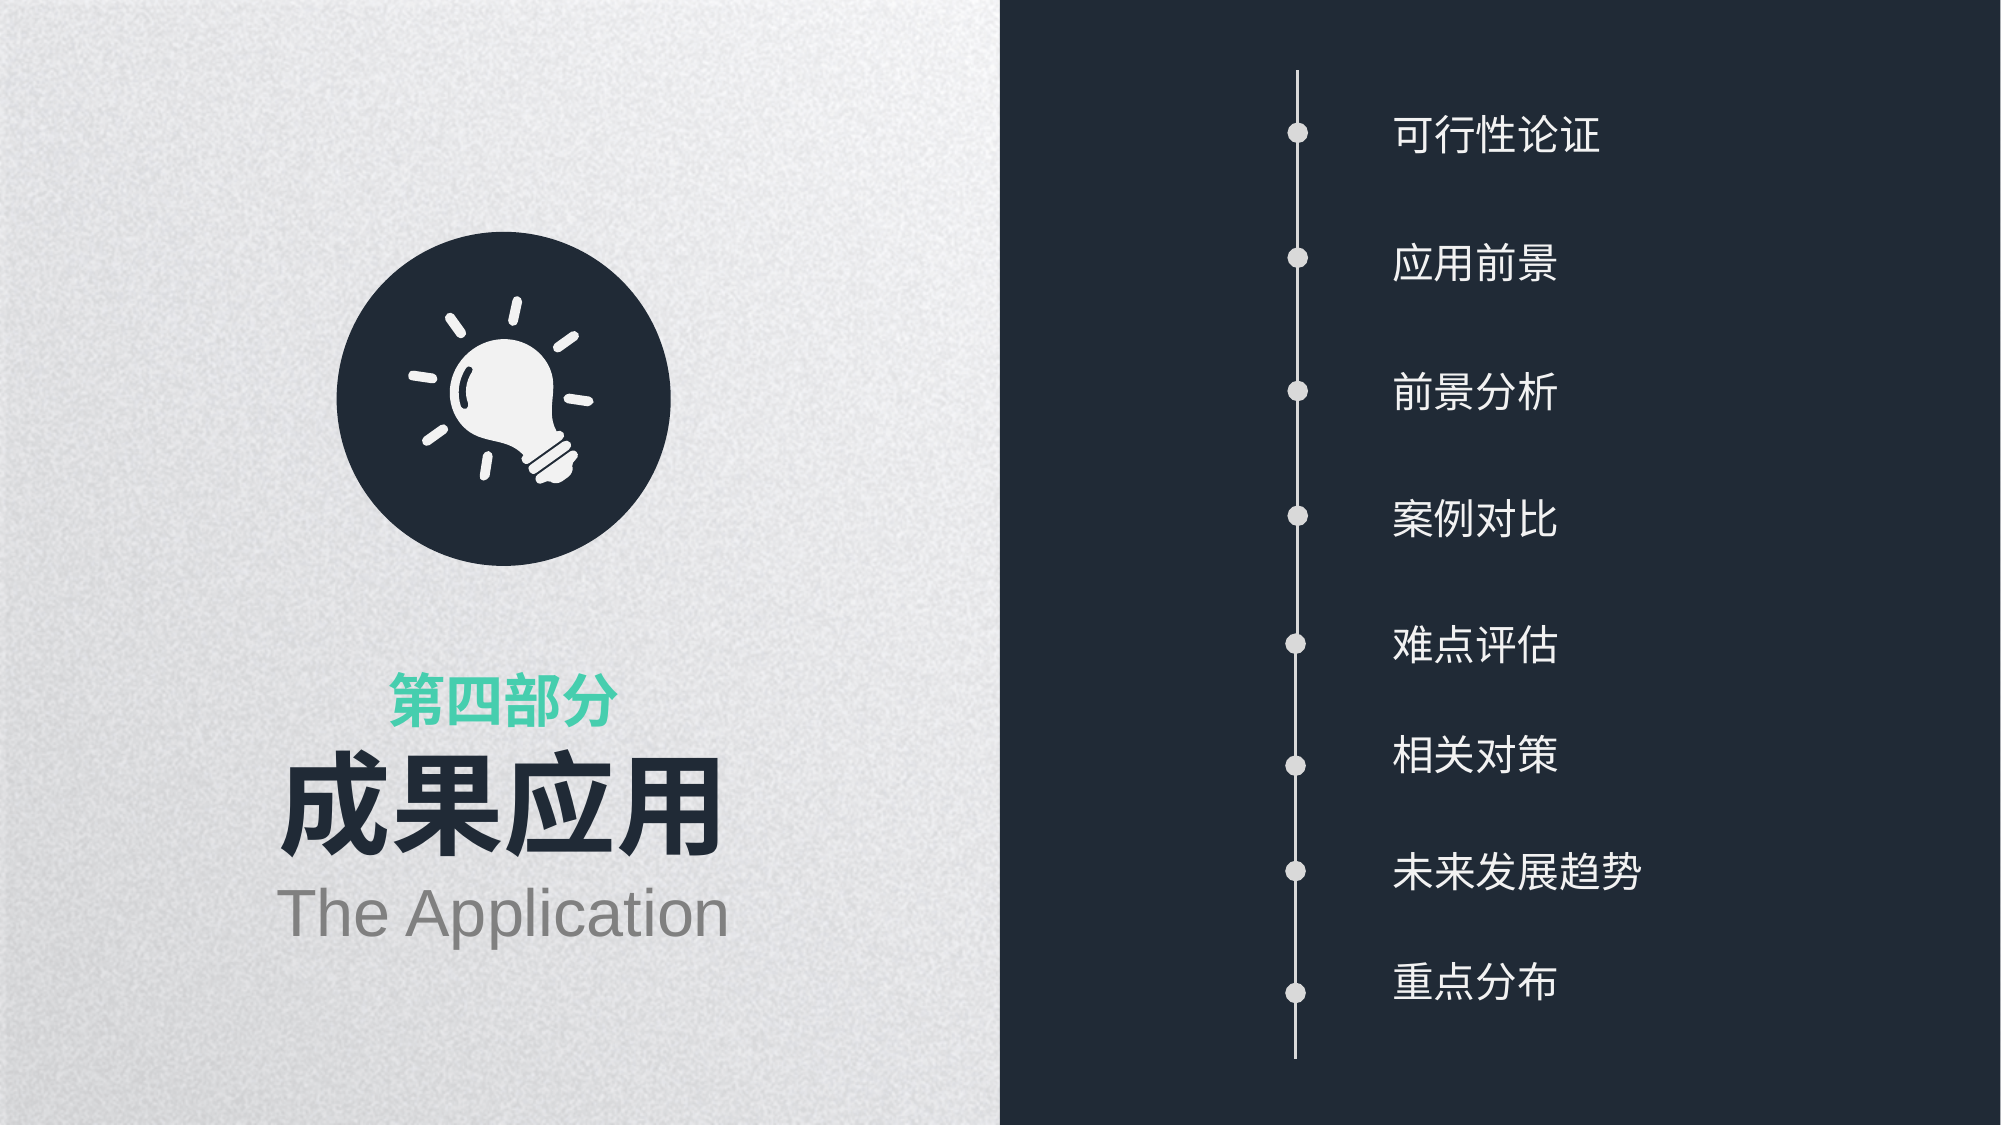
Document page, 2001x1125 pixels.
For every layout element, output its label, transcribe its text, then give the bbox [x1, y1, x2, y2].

text_box 案例对比 [1377, 485, 1575, 551]
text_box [336, 231, 671, 567]
text_box [998, 0, 2001, 1125]
text_box 成果应用 The Application [261, 727, 747, 957]
text_box 前景分析 [1377, 358, 1575, 423]
text_box 相关对策 [1377, 721, 1575, 786]
text_box 难点评估 [1377, 610, 1575, 676]
picture [0, 0, 998, 1125]
text_box 第四部分 [372, 656, 636, 727]
text_box 未来发展趋势 [1377, 838, 1659, 903]
text_box 重点分布 [1377, 948, 1575, 1014]
text_box 可行性论证 [1377, 101, 1617, 167]
text_box 应用前景 [1377, 228, 1575, 294]
